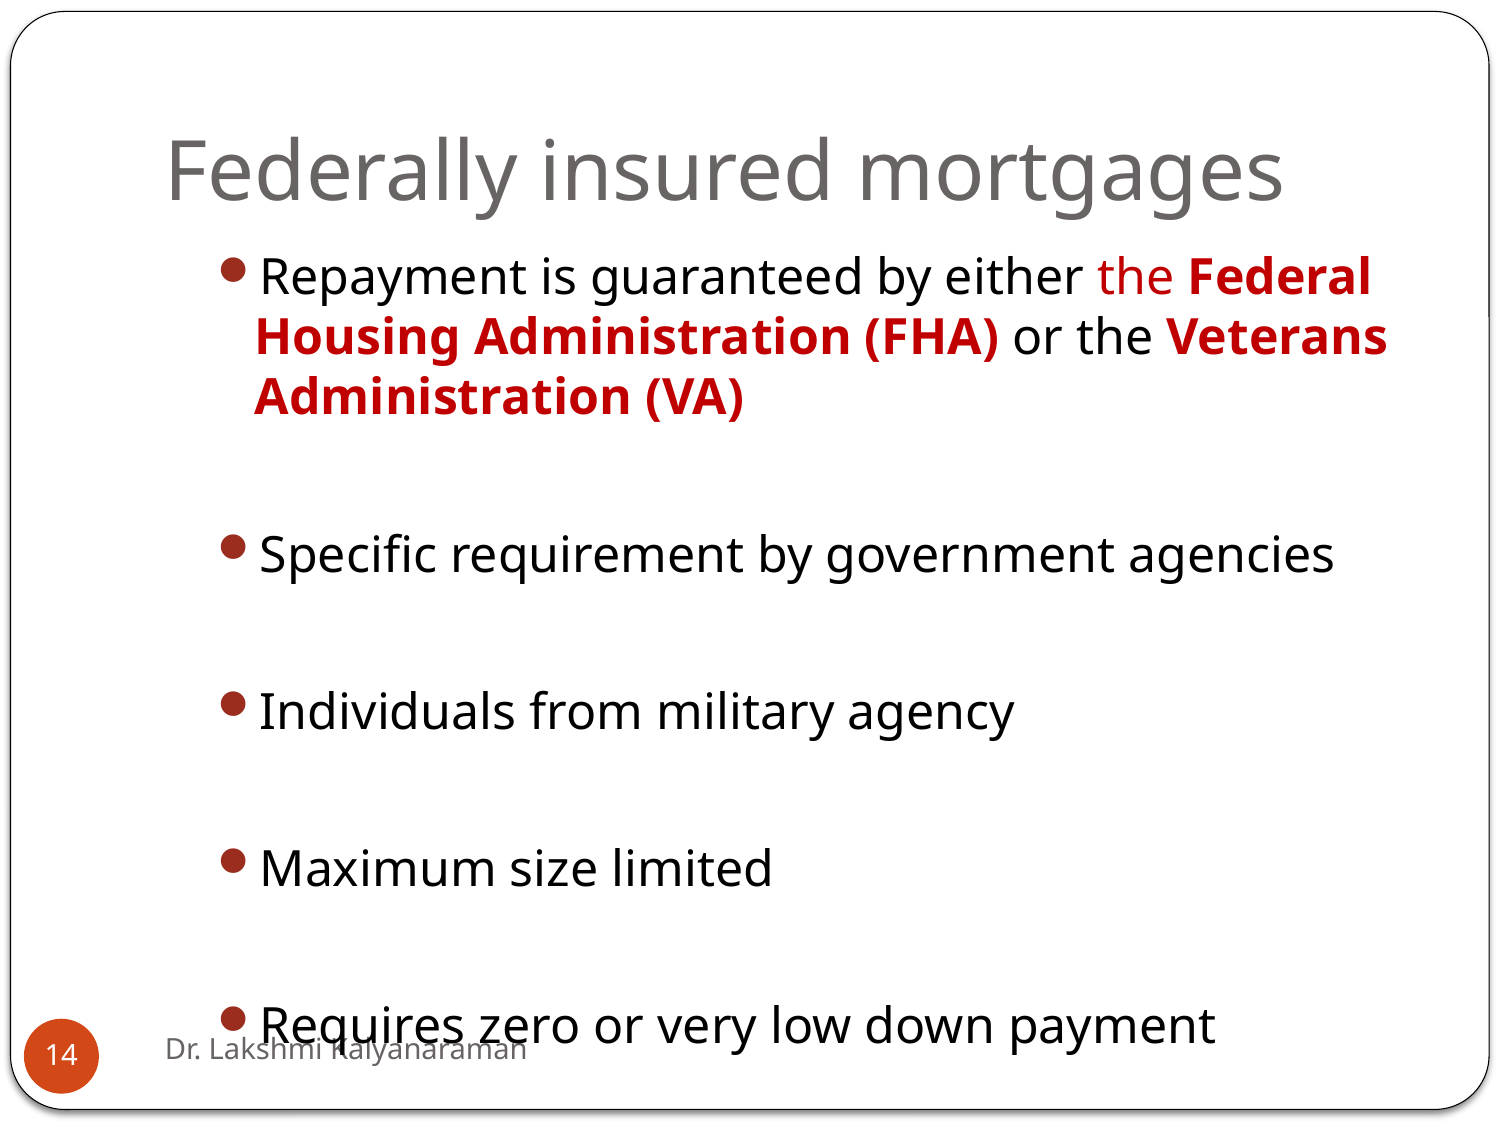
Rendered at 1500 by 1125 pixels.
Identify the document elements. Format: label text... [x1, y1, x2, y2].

title Federally insured mortgages [150, 45, 1425, 233]
list Repayment is guaranteed by either the Federal Housing Administration (FHA) or the Veterans Administration (VA) Specific requirement by government agencies Individuals from military agency Maximum size limited Requires zero or very low down payment [150, 237, 1425, 988]
slide_number 14 [23, 1018, 99, 1094]
footer Dr. Lakshmi Kalyanaraman [150, 1012, 800, 1088]
